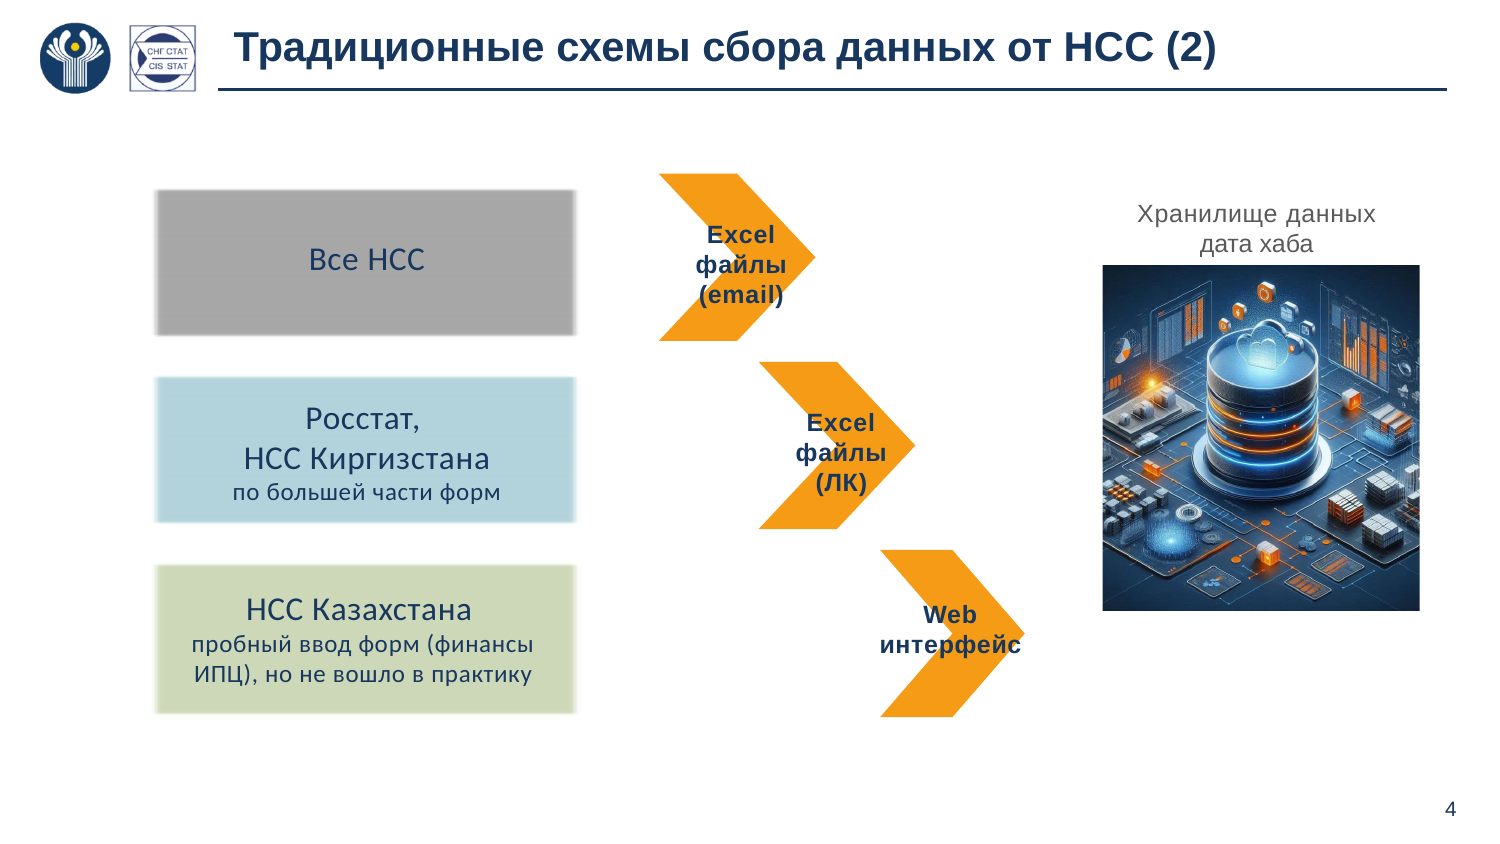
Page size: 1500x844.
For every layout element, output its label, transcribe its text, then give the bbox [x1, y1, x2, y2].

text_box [758, 361, 916, 530]
title Традиционные схемы сбора данных от НСС (2) [218, 0, 1433, 90]
picture [0, 0, 296, 190]
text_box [658, 173, 816, 342]
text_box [147, 373, 585, 527]
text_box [147, 561, 585, 718]
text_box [867, 549, 1034, 718]
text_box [1102, 197, 1421, 612]
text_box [147, 185, 585, 339]
